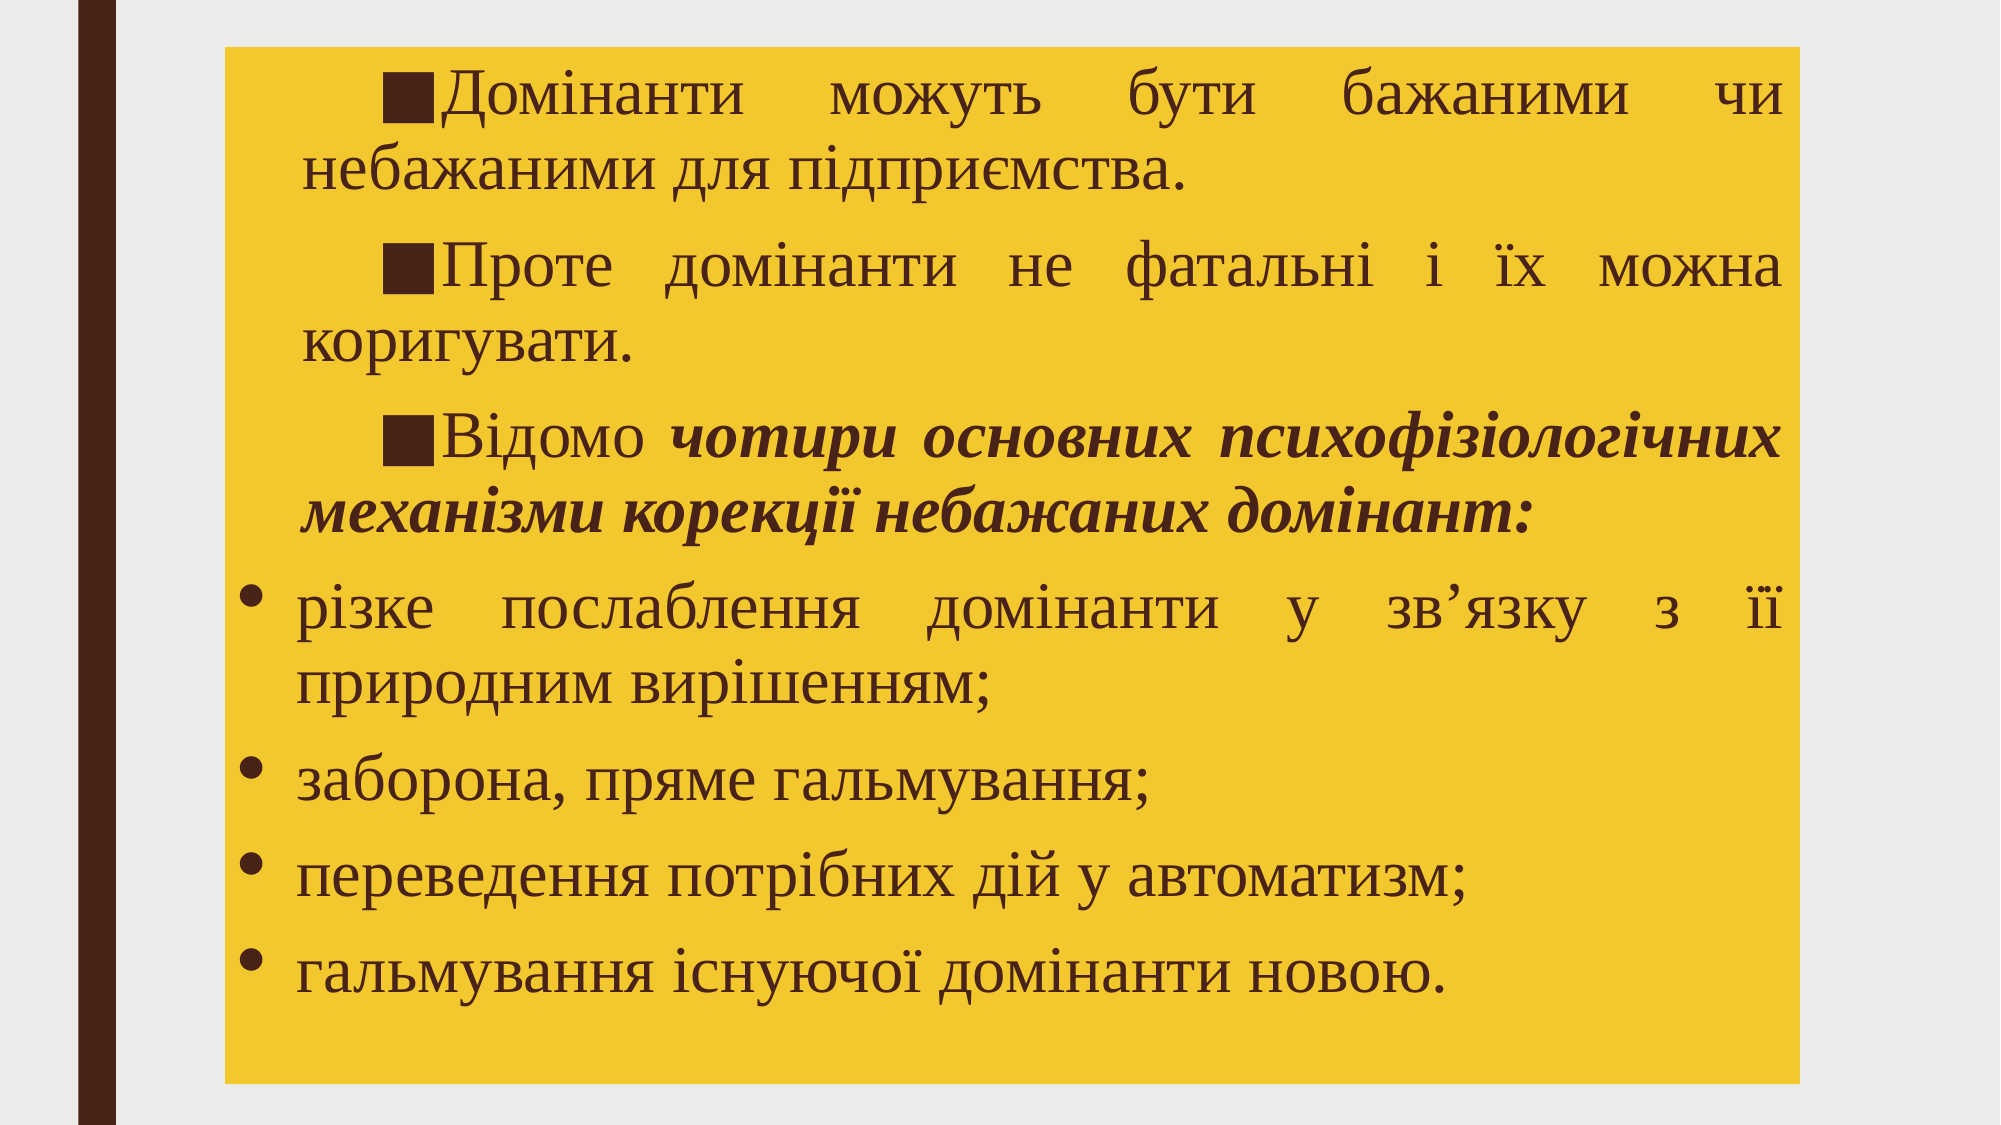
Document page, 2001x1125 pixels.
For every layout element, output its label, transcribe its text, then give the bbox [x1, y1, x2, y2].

list Домінанти можуть бути бажаними чи небажаними для підприємства. Проте домінанти не фатальні і їх можна коригувати. Відомо чотири основних психофізіологічних механізми корекції небажаних домінант: різке послаблення домінанти у зв’язку з її природним вирішенням; заборона, пряме гальмування; переведення потрібних дій у автоматизм; гальмування існуючої домінанти новою. [225, 47, 1800, 1085]
